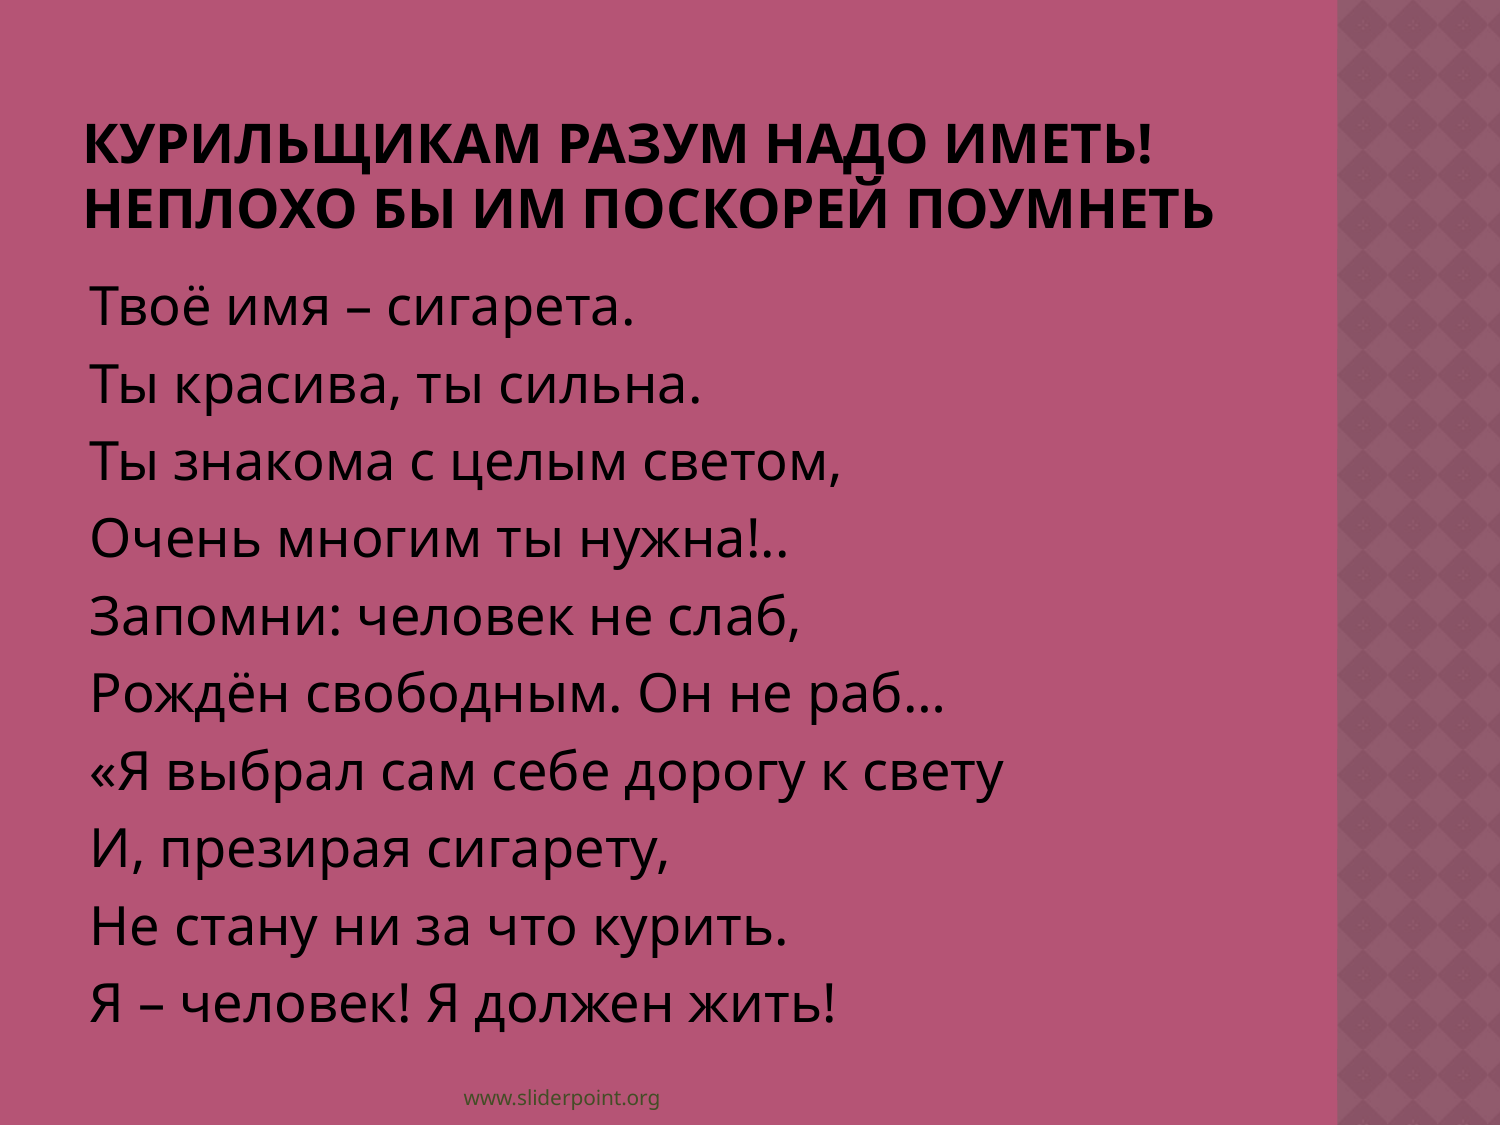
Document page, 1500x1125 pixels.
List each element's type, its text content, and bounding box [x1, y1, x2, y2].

title Курильщикам разум надо иметь! Неплохо бы им поскорей поумнеть [75, 52, 1263, 240]
list Твоё имя – сигарета. Ты красива, ты сильна. Ты знакома с целым светом, Очень многим ты нужна!.. Запомни: человек не слаб, Рождён свободным. Он не раб… «Я выбрал сам себе дорогу к свету И, презирая сигарету, Не стану ни за что курить. Я – человек! Я должен жить! [75, 264, 1263, 1059]
footer www.sliderpoint.org [75, 1075, 675, 1114]
